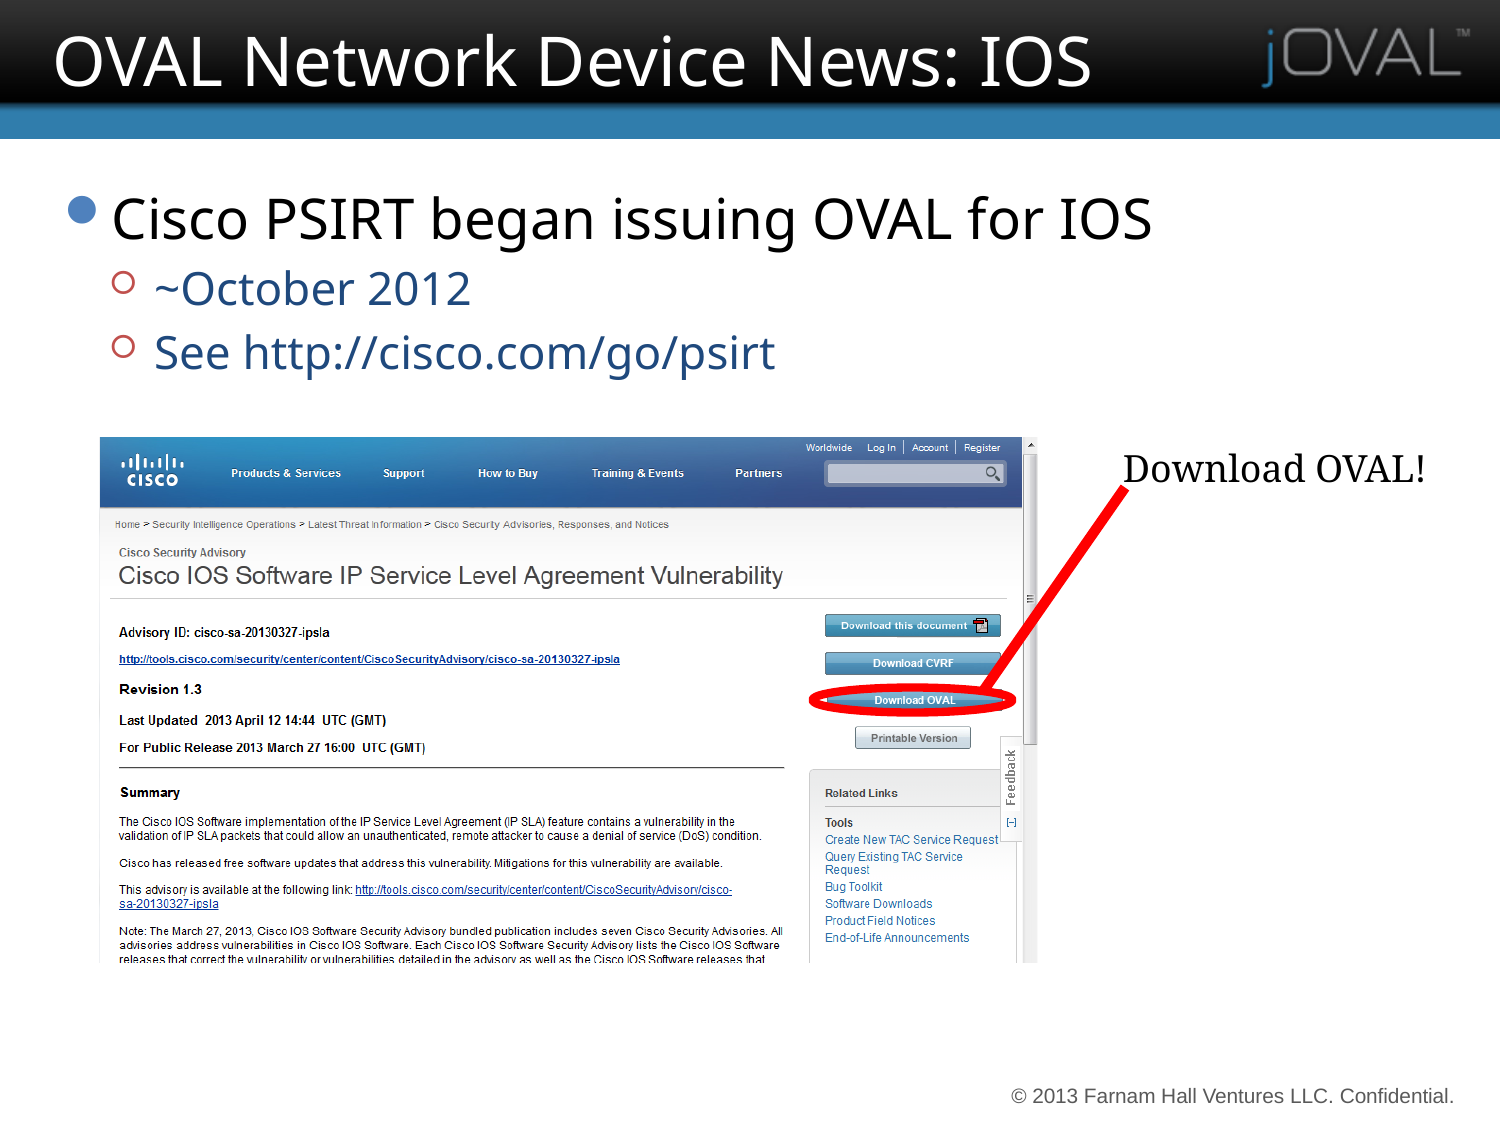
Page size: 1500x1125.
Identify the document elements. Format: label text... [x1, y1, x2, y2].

text_box Download OVAL! [1108, 437, 1442, 498]
list Cisco PSIRT began issuing OVAL for IOS ~October 2012 See http://cisco.com/go/psirt [49, 175, 1445, 413]
footer © 2013 Farnam Hall Ventures LLC. Confidential. [75, 1074, 1475, 1113]
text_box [982, 487, 1126, 692]
picture [0, 0, 1500, 139]
picture [99, 437, 1038, 963]
